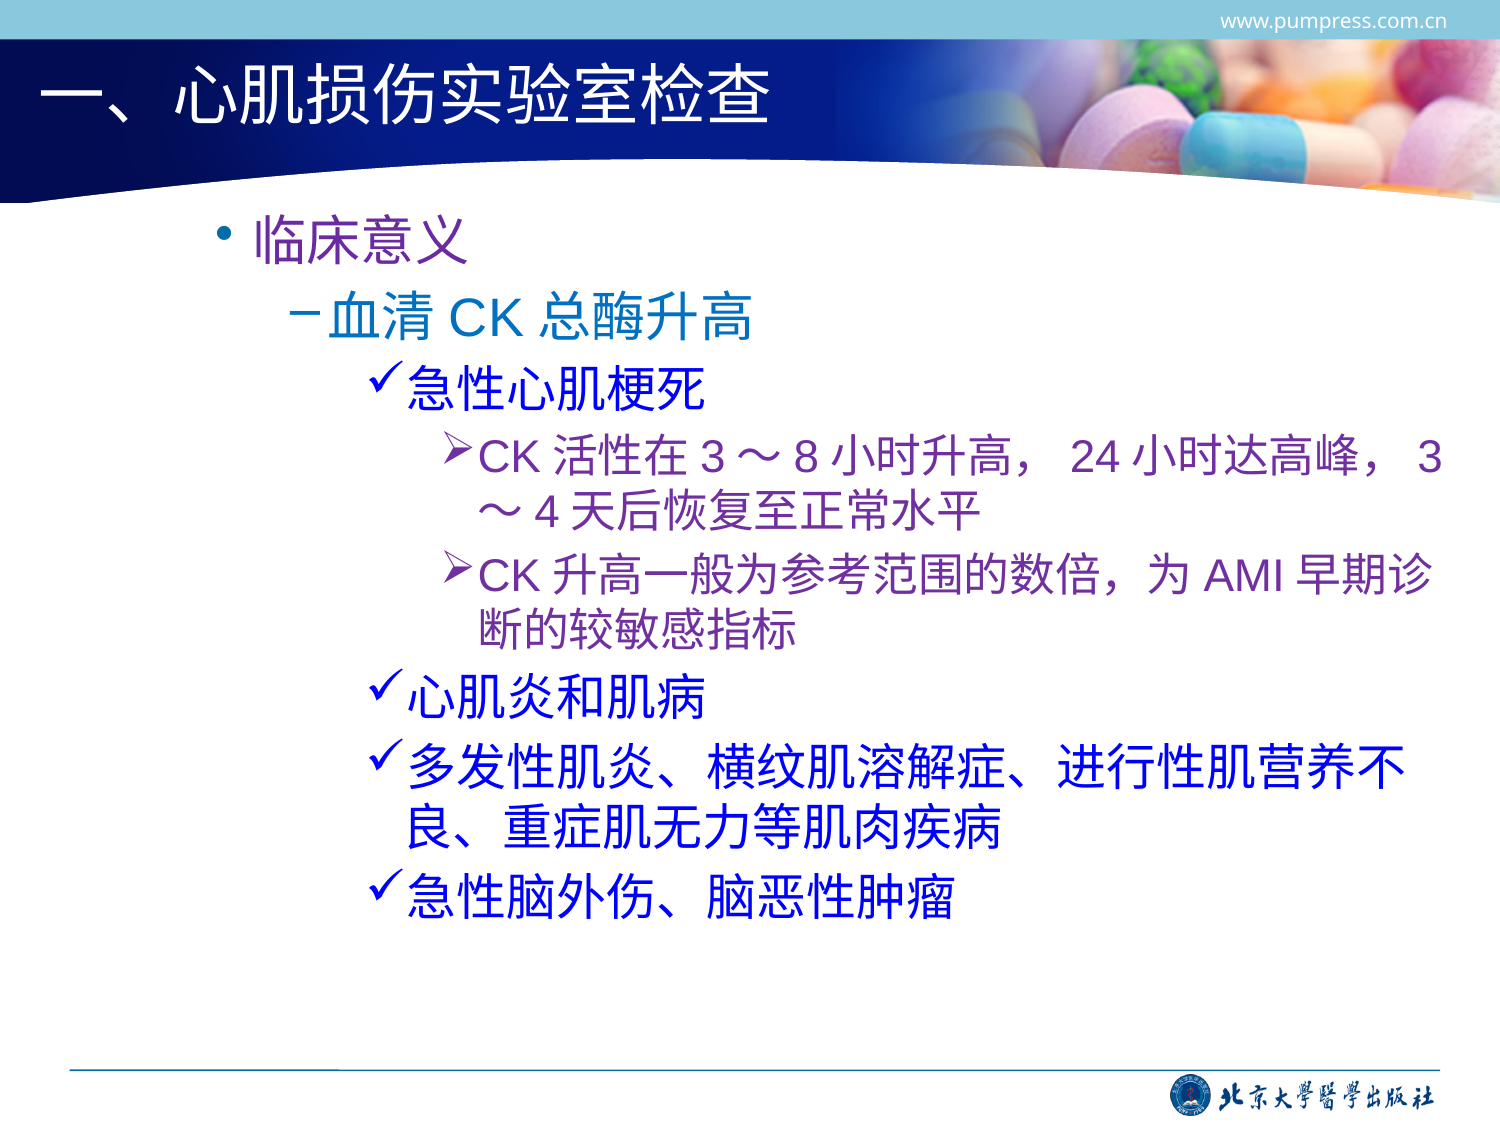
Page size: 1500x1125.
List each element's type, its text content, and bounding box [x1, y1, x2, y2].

picture [0, 40, 1500, 203]
picture [1170, 1074, 1436, 1118]
title 一、心肌损伤实验室检查 [23, 46, 1349, 140]
slide_number www.pumpress.com.cn [1024, 0, 1463, 38]
list 临床意义 血清CK总酶升高 急性心肌梗死 CK活性在3～8小时升高，24小时达高峰，3～4天后恢复至正常水平 CK升高一般为参考范围的数倍，为AMI早期诊断的较敏感指标 心肌炎和肌病 多发性肌炎、横纹肌溶解症、进行性肌营养不良、重症肌无力等肌肉疾病 急性脑外伤、脑恶性肿瘤 [49, 198, 1463, 1026]
